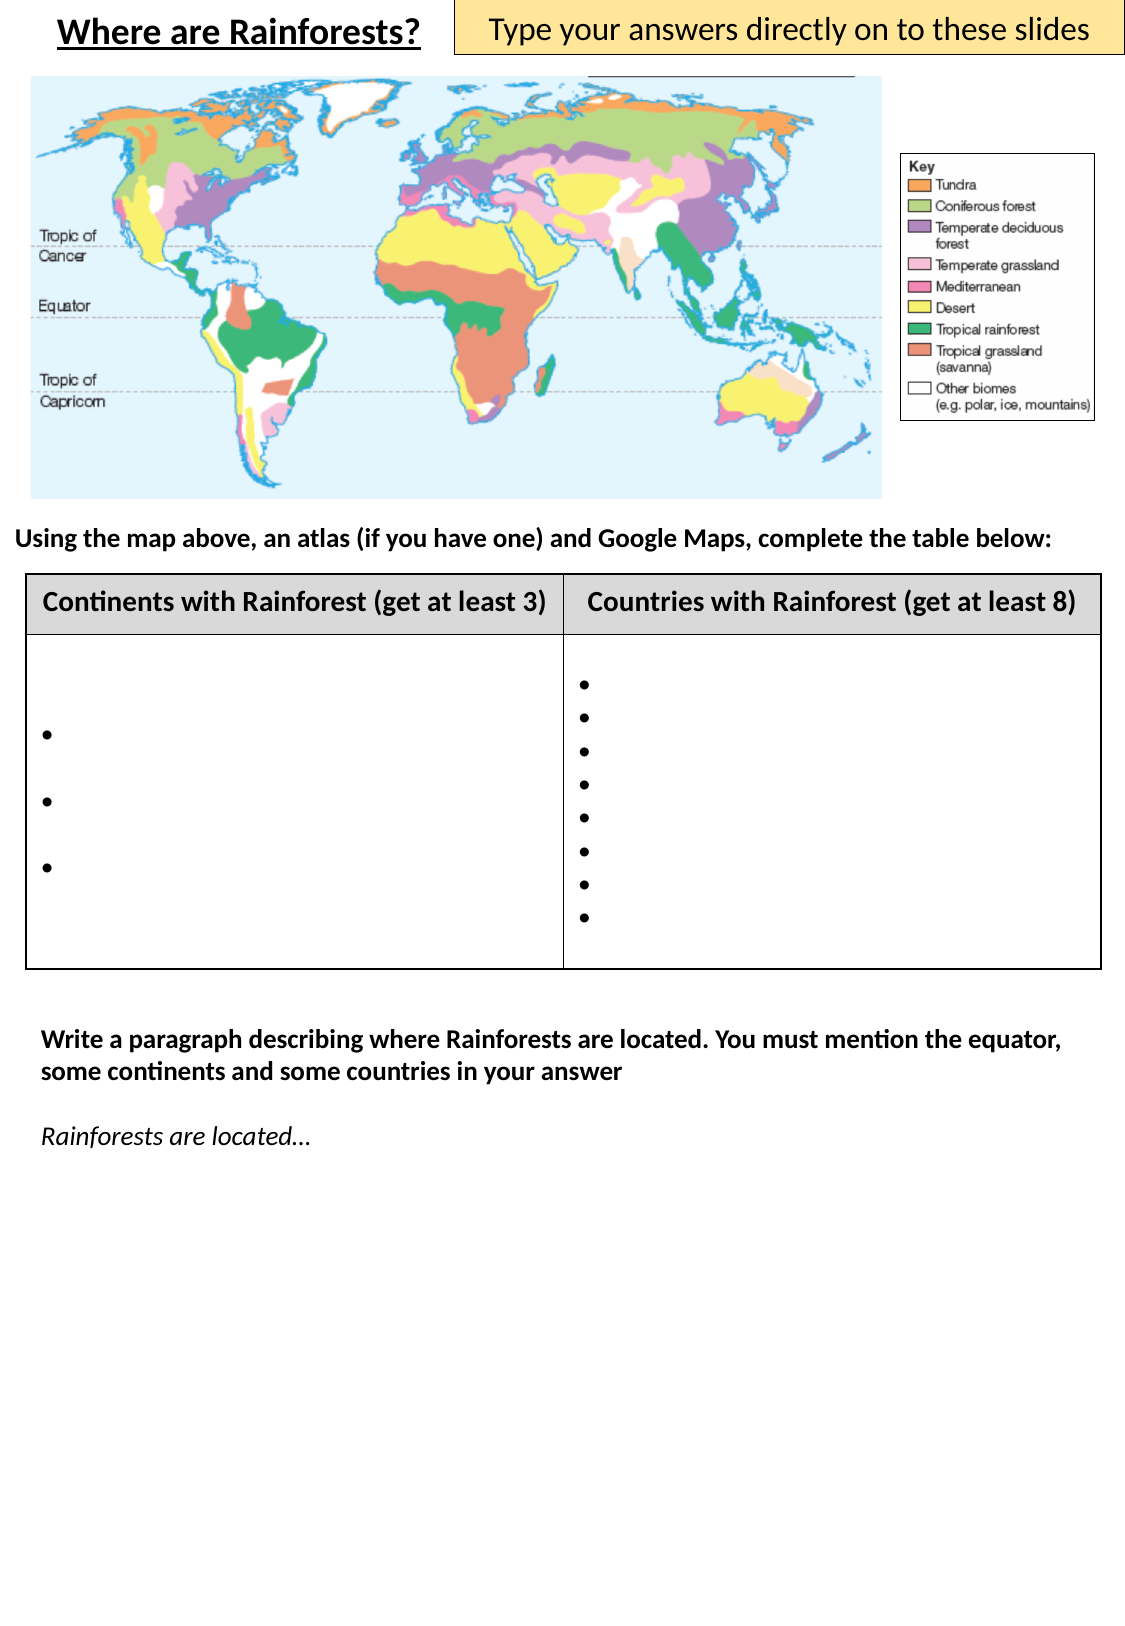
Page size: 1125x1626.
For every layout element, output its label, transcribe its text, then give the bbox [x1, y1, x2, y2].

picture [32, 0, 1125, 714]
text_box Using the map above, an atlas (if you have one) and Google Maps, complete the table below: [0, 513, 245, 561]
text_box Type your answers directly on to these slides [669, 0, 1125, 55]
text_box Where are Rainforests? [0, 0, 245, 60]
text_box Write a paragraph describing where Rainforests are located. You must mention the equator, some continents and some countries in your answer Rainforests are located… [26, 1013, 1090, 1159]
table_header Continents with Rainforest (get at least 3) [27, 575, 245, 634]
text_box Using the map above, an atlas (if you have one) and Google Maps, complete the table below: [669, 513, 1125, 561]
table_cell [564, 635, 1100, 968]
table_cell [27, 635, 563, 968]
table_header Countries with Rainforest (get at least 8) [669, 575, 1100, 634]
